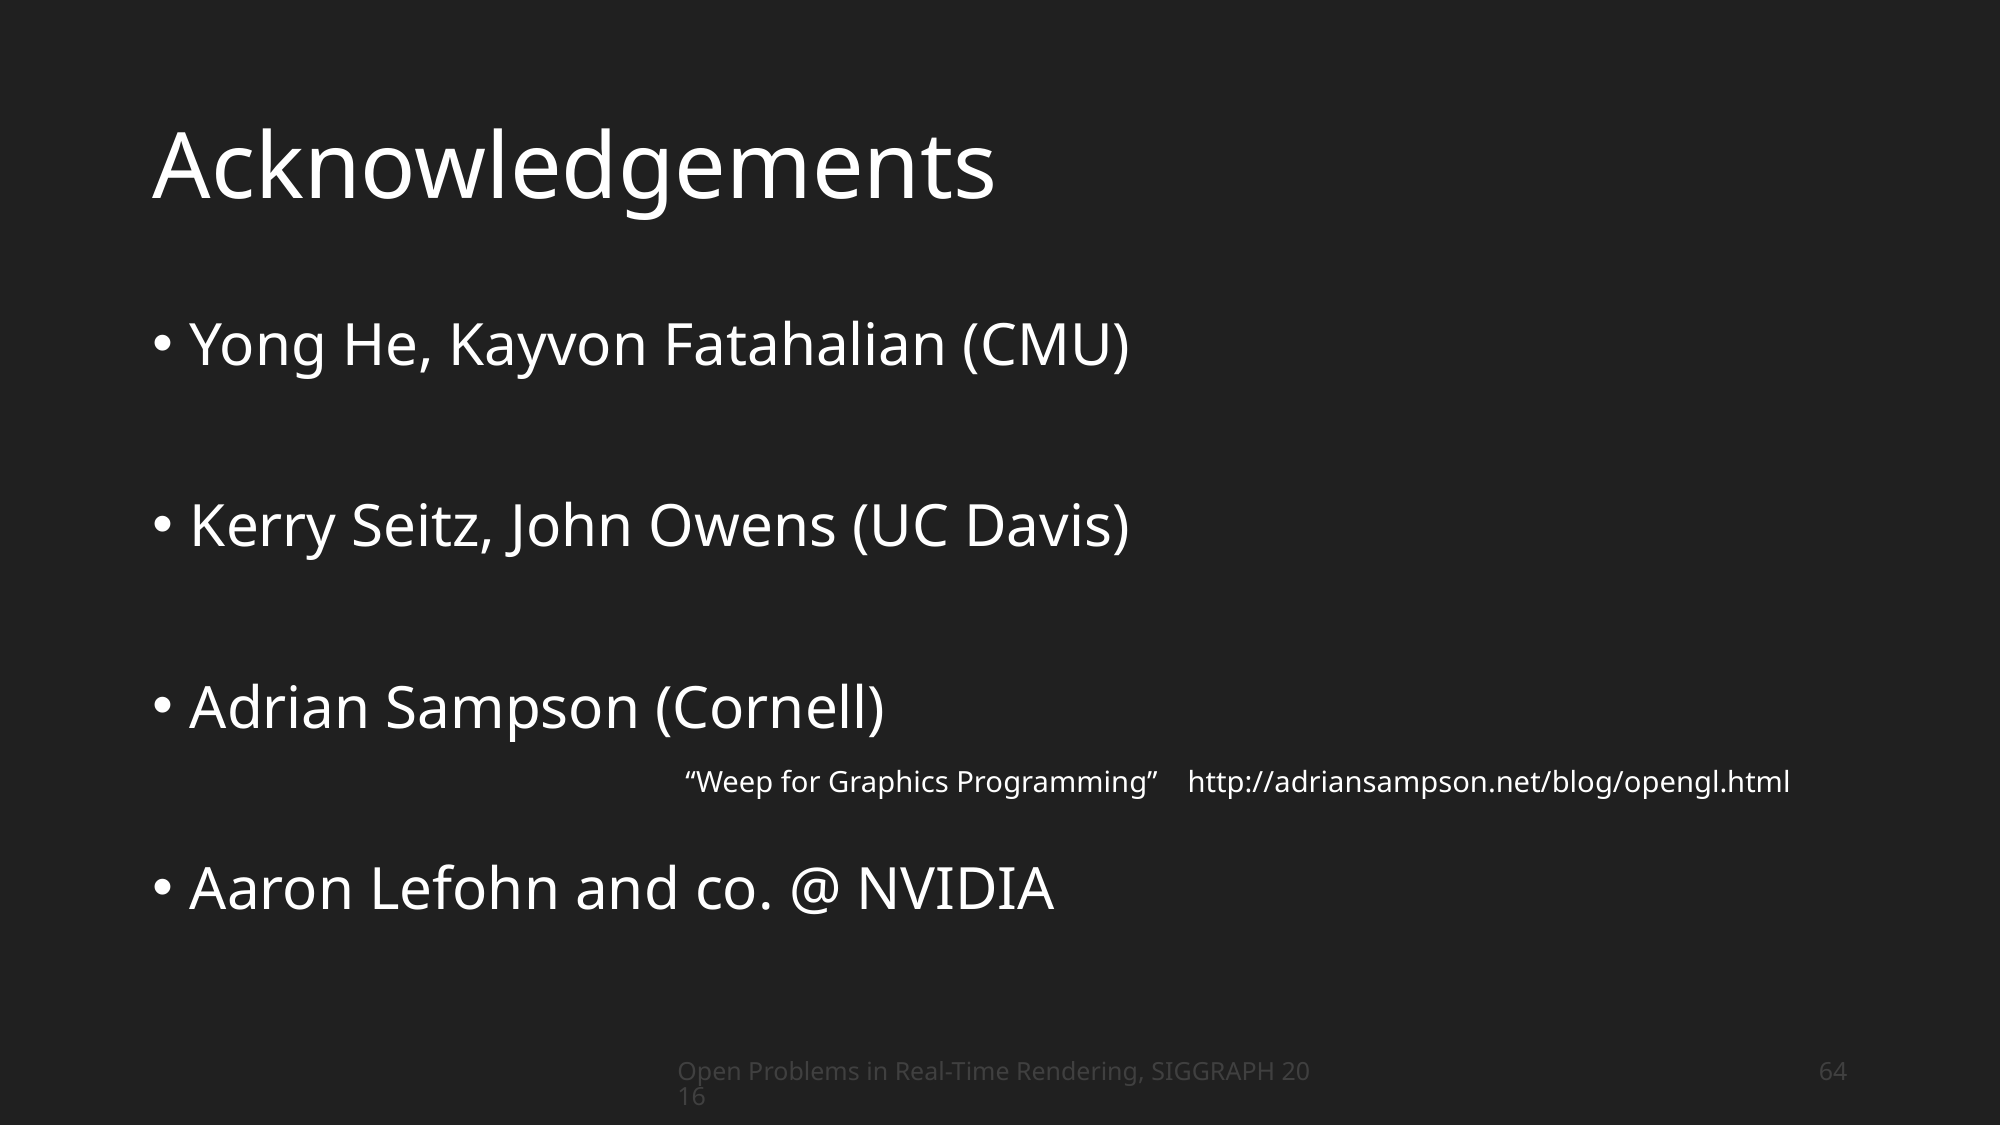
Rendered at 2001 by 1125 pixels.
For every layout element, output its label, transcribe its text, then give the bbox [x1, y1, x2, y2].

list Yong He, Kayvon Fatahalian (CMU) Kerry Seitz, John Owens (UC Davis) Adrian Sampson (Cornell) Aaron Lefohn and co. @ NVIDIA [137, 299, 1863, 1014]
text_box “Weep for Graphics Programming” http://adriansampson.net/blog/opengl.html [670, 755, 1807, 806]
footer Open Problems in Real-Time Rendering, SIGGRAPH 2016 [662, 1042, 1338, 1103]
slide_number 64 [1412, 1042, 1863, 1103]
title Acknowledgements [137, 59, 1863, 278]
